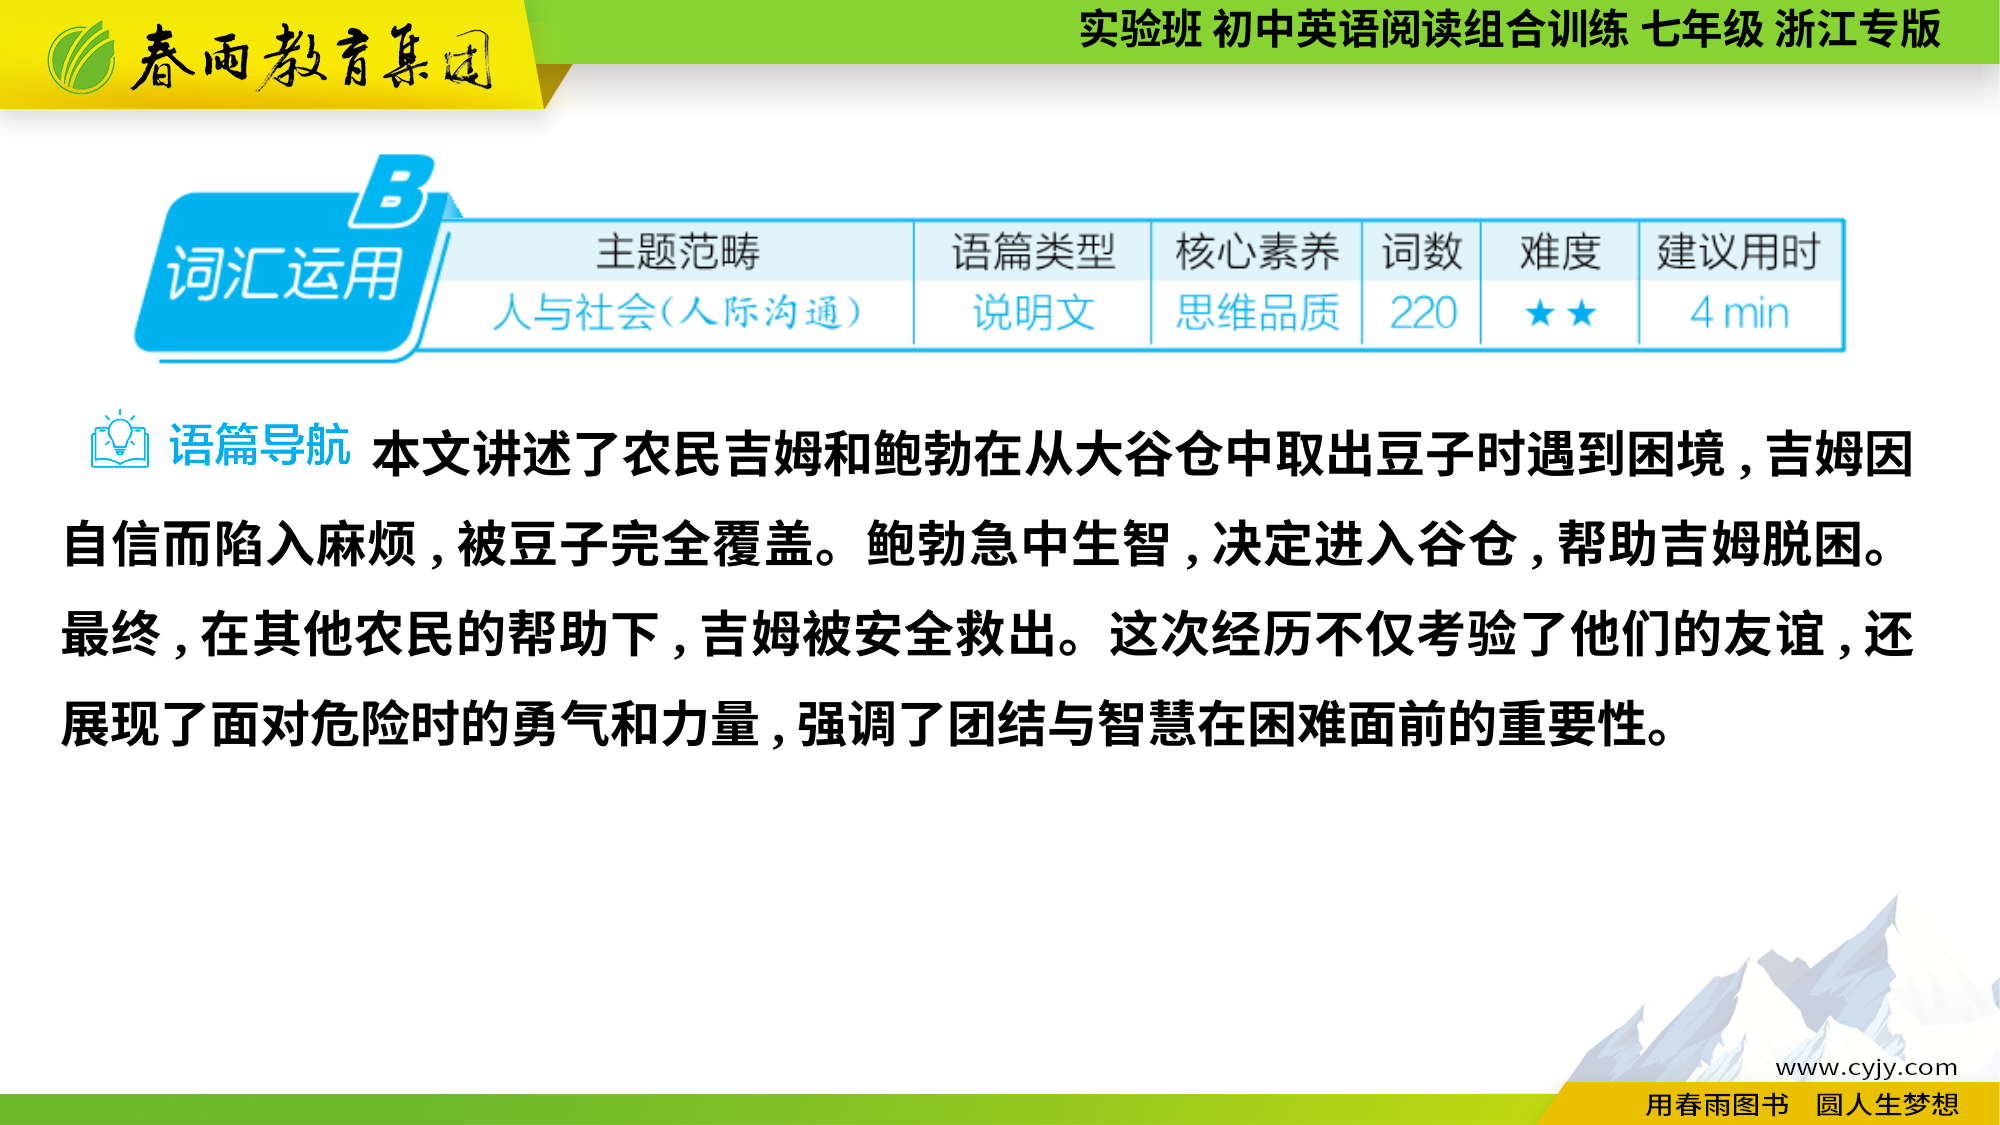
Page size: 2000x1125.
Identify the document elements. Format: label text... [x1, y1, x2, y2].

list 本文讲述了农民吉姆和鲍勃在从大谷仓中取出豆子时遇到困境,吉姆因自信而陷入麻烦,被豆子完全覆盖。鲍勃急中生智,决定进入谷仓,帮助吉姆脱困。最终,在其他农民的帮助下,吉姆被安全救出。这次经历不仅考验了他们的友谊,还展现了面对危险时的勇气和力量,强调了团结与智慧在困难面前的重要性。 [45, 385, 1930, 753]
picture [0, 0, 2000, 1125]
